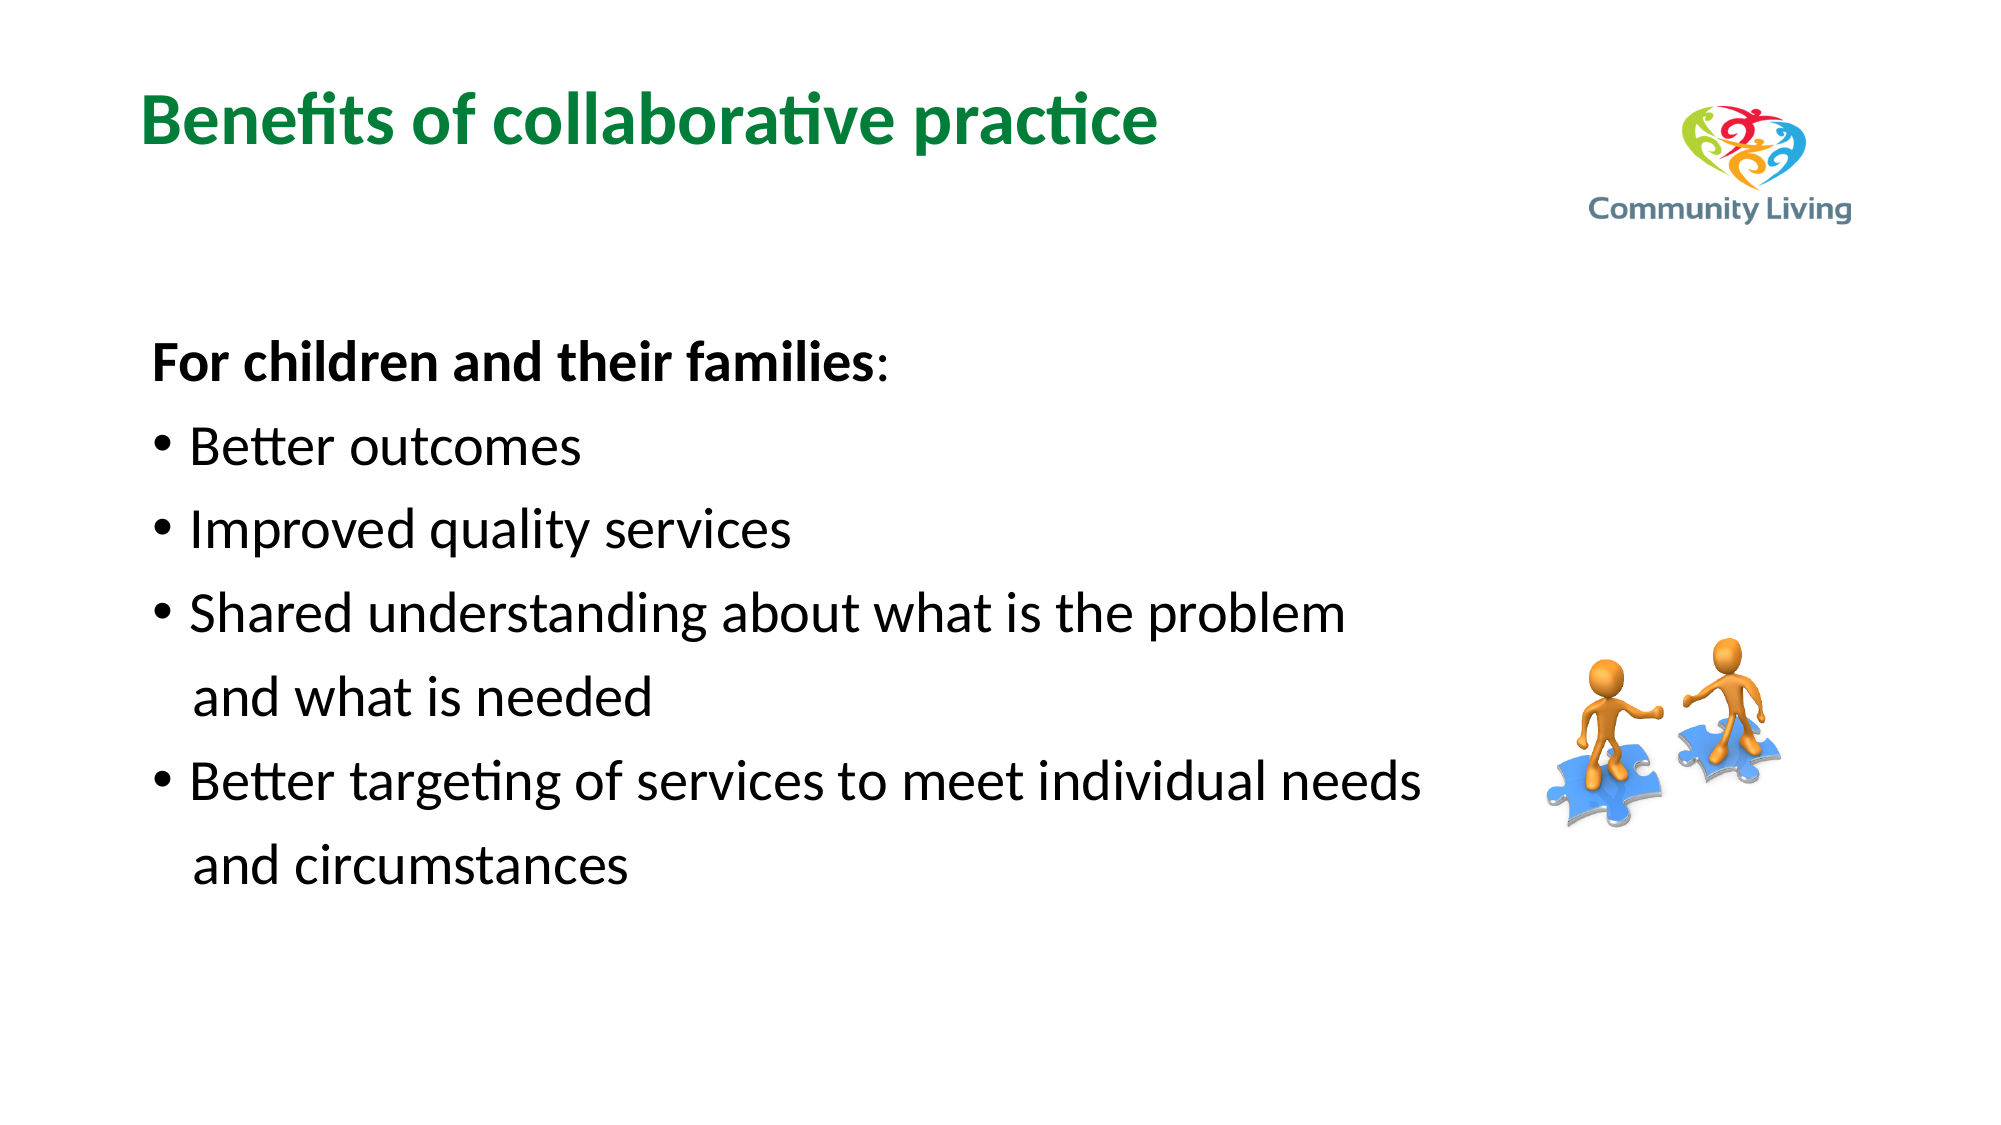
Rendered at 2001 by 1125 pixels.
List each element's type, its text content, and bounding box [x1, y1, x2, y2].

list For children and their families: Better outcomes Improved quality services Shared understanding about what is the problem and what is needed Better targeting of services to meet individual needs and circumstances [137, 323, 1863, 1038]
picture [1589, 106, 1851, 225]
picture [1527, 620, 1803, 845]
title Benefits of collaborative practice [125, 66, 1851, 284]
